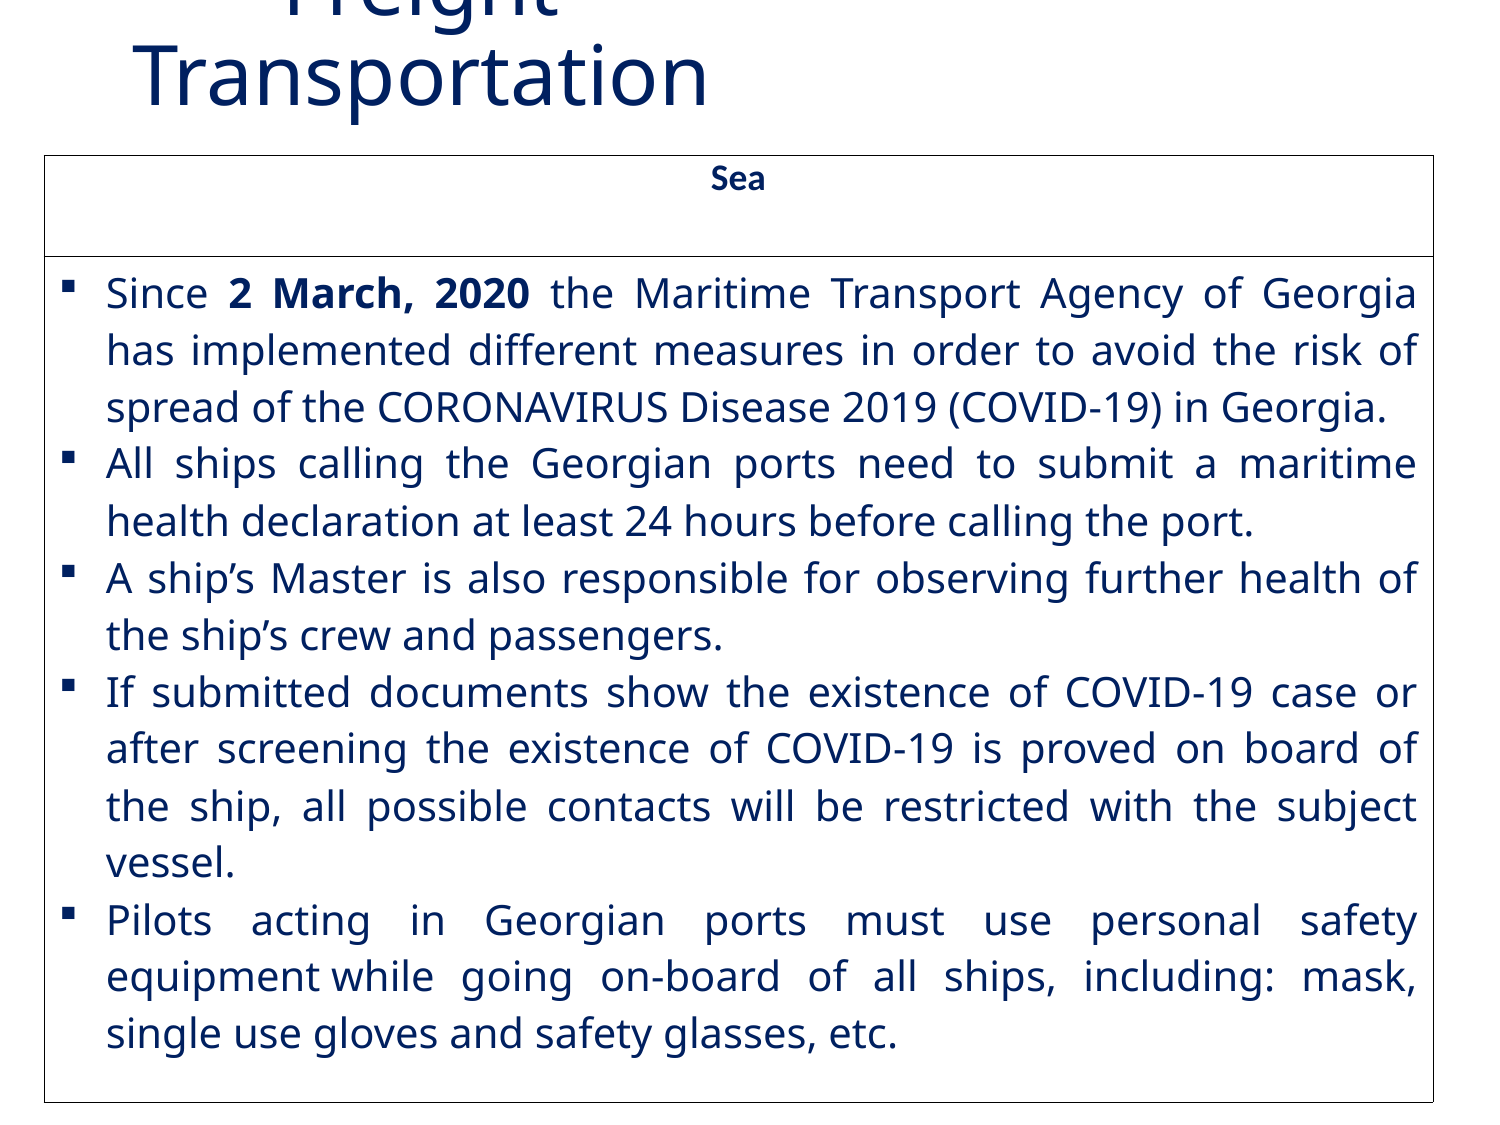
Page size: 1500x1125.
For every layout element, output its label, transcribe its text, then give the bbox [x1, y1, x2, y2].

title Freight Transportation [12, 22, 831, 132]
table_cell Since 2 March, 2020 the Maritime Transport Agency of Georgia has implemented different measures in order to avoid the risk of spread of the CORONAVIRUS Disease 2019 (COVID-19) in Georgia. All ships calling the Georgian ports need to submit a maritime health declaration at least 24 hours before calling the port. A ship’s Master is also responsible for observing further health of the ship’s crew and passengers. If submitted documents show the existence of COVID-19 case or after screening the existence of COVID-19 is proved on board of the ship, all possible contacts will be restricted with the subject vessel. Pilots acting in Georgian ports must use personal safety equipment while going on-board of all ships, including: mask, single use gloves and safety glasses, etc. [45, 257, 1433, 1102]
table_header Sea [45, 156, 1433, 256]
